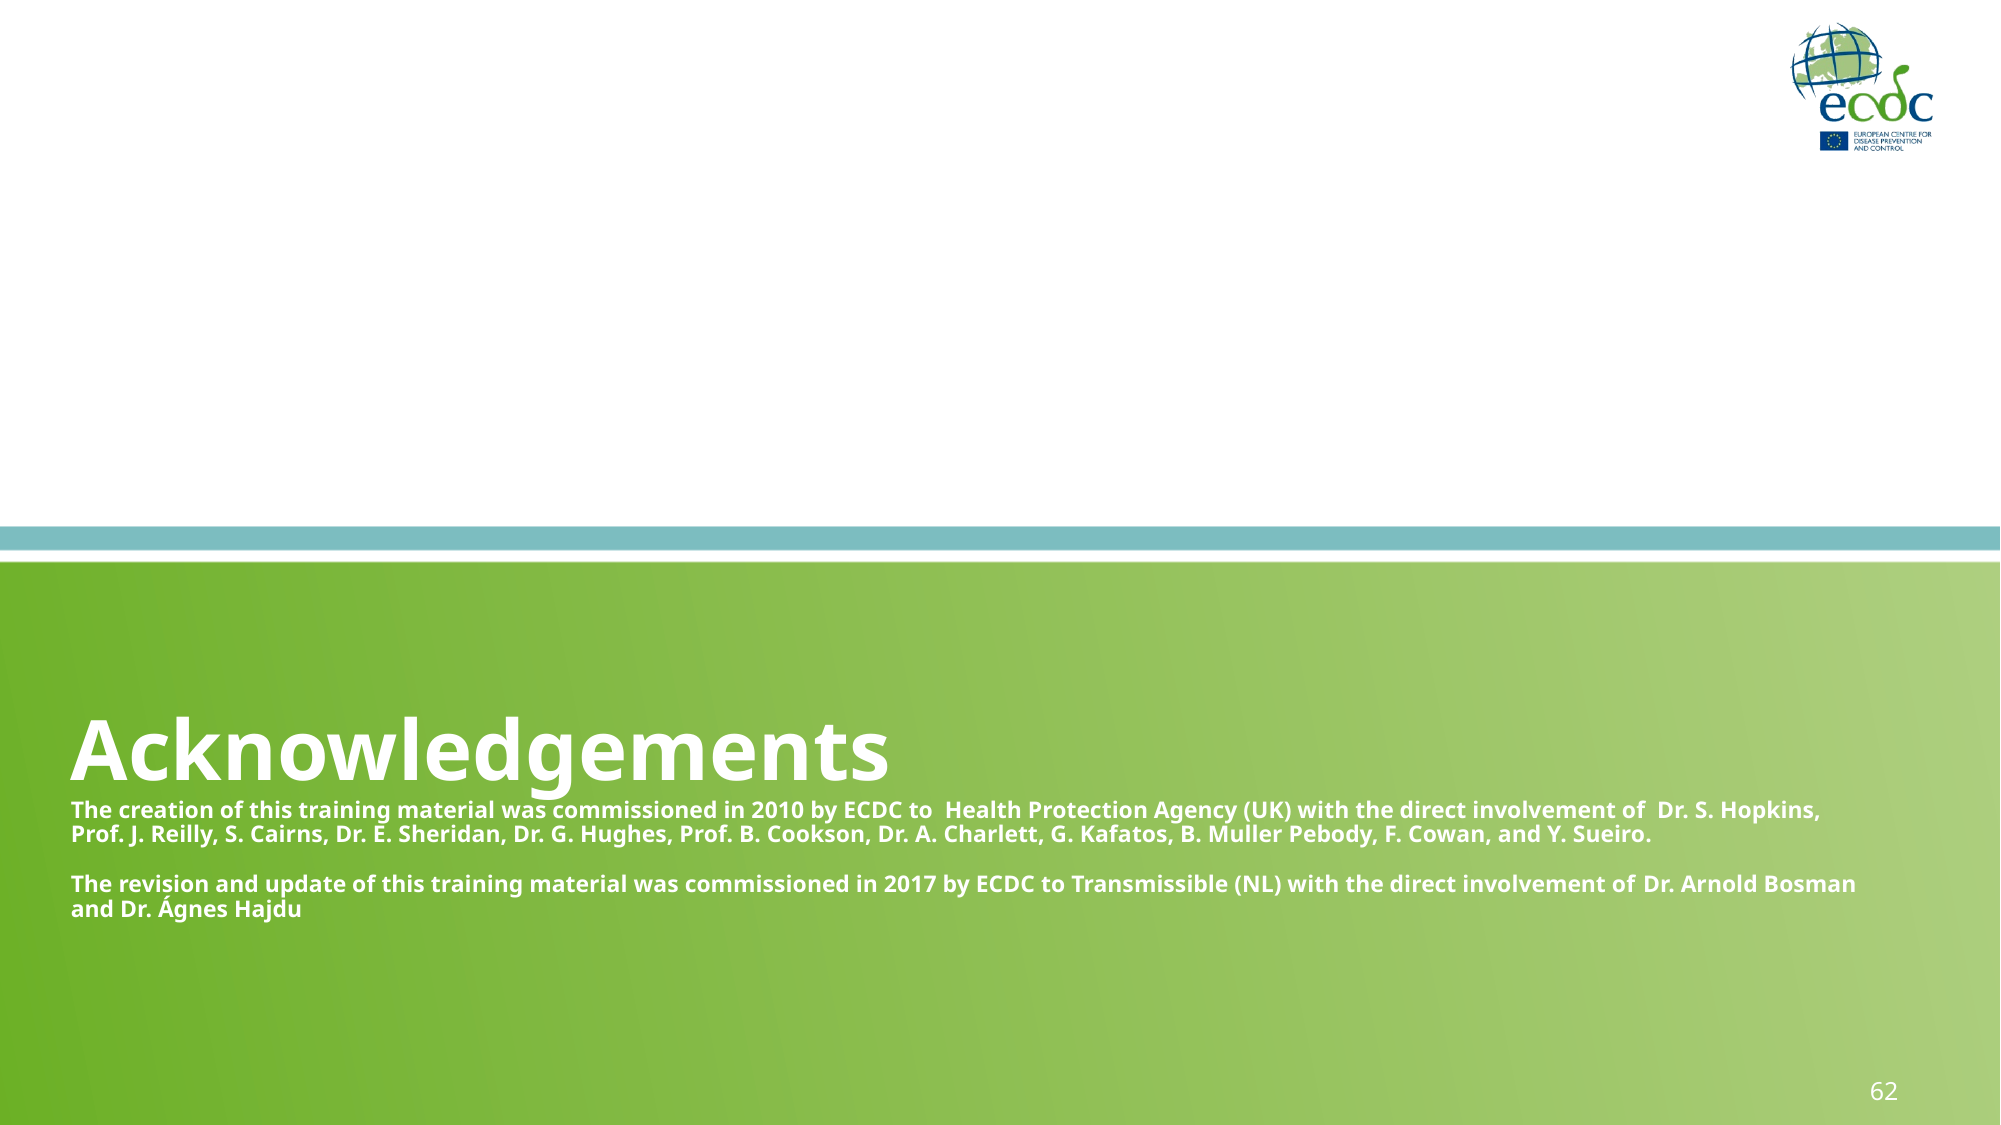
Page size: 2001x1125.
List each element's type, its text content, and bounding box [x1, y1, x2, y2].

title Acknowledgements The creation of this training material was commissioned in 2010 by ECDC to Health Protection Agency (UK) with the direct involvement of Dr. S. Hopkins, Prof. J. Reilly, S. Cairns, Dr. E. Sheridan, Dr. G. Hughes, Prof. B. Cookson, Dr. A. Charlett, G. Kafatos, B. Muller Pebody, F. Cowan, and Y. Sueiro. The revision and update of this training material was commissioned in 2017 by ECDC to Transmissible (NL) with the direct involvement of Dr. Arnold Bosman and Dr. Ágnes Hajdu [70, 708, 1871, 1028]
picture [0, 0, 2000, 1125]
slide_number 62 [1494, 1062, 1914, 1123]
